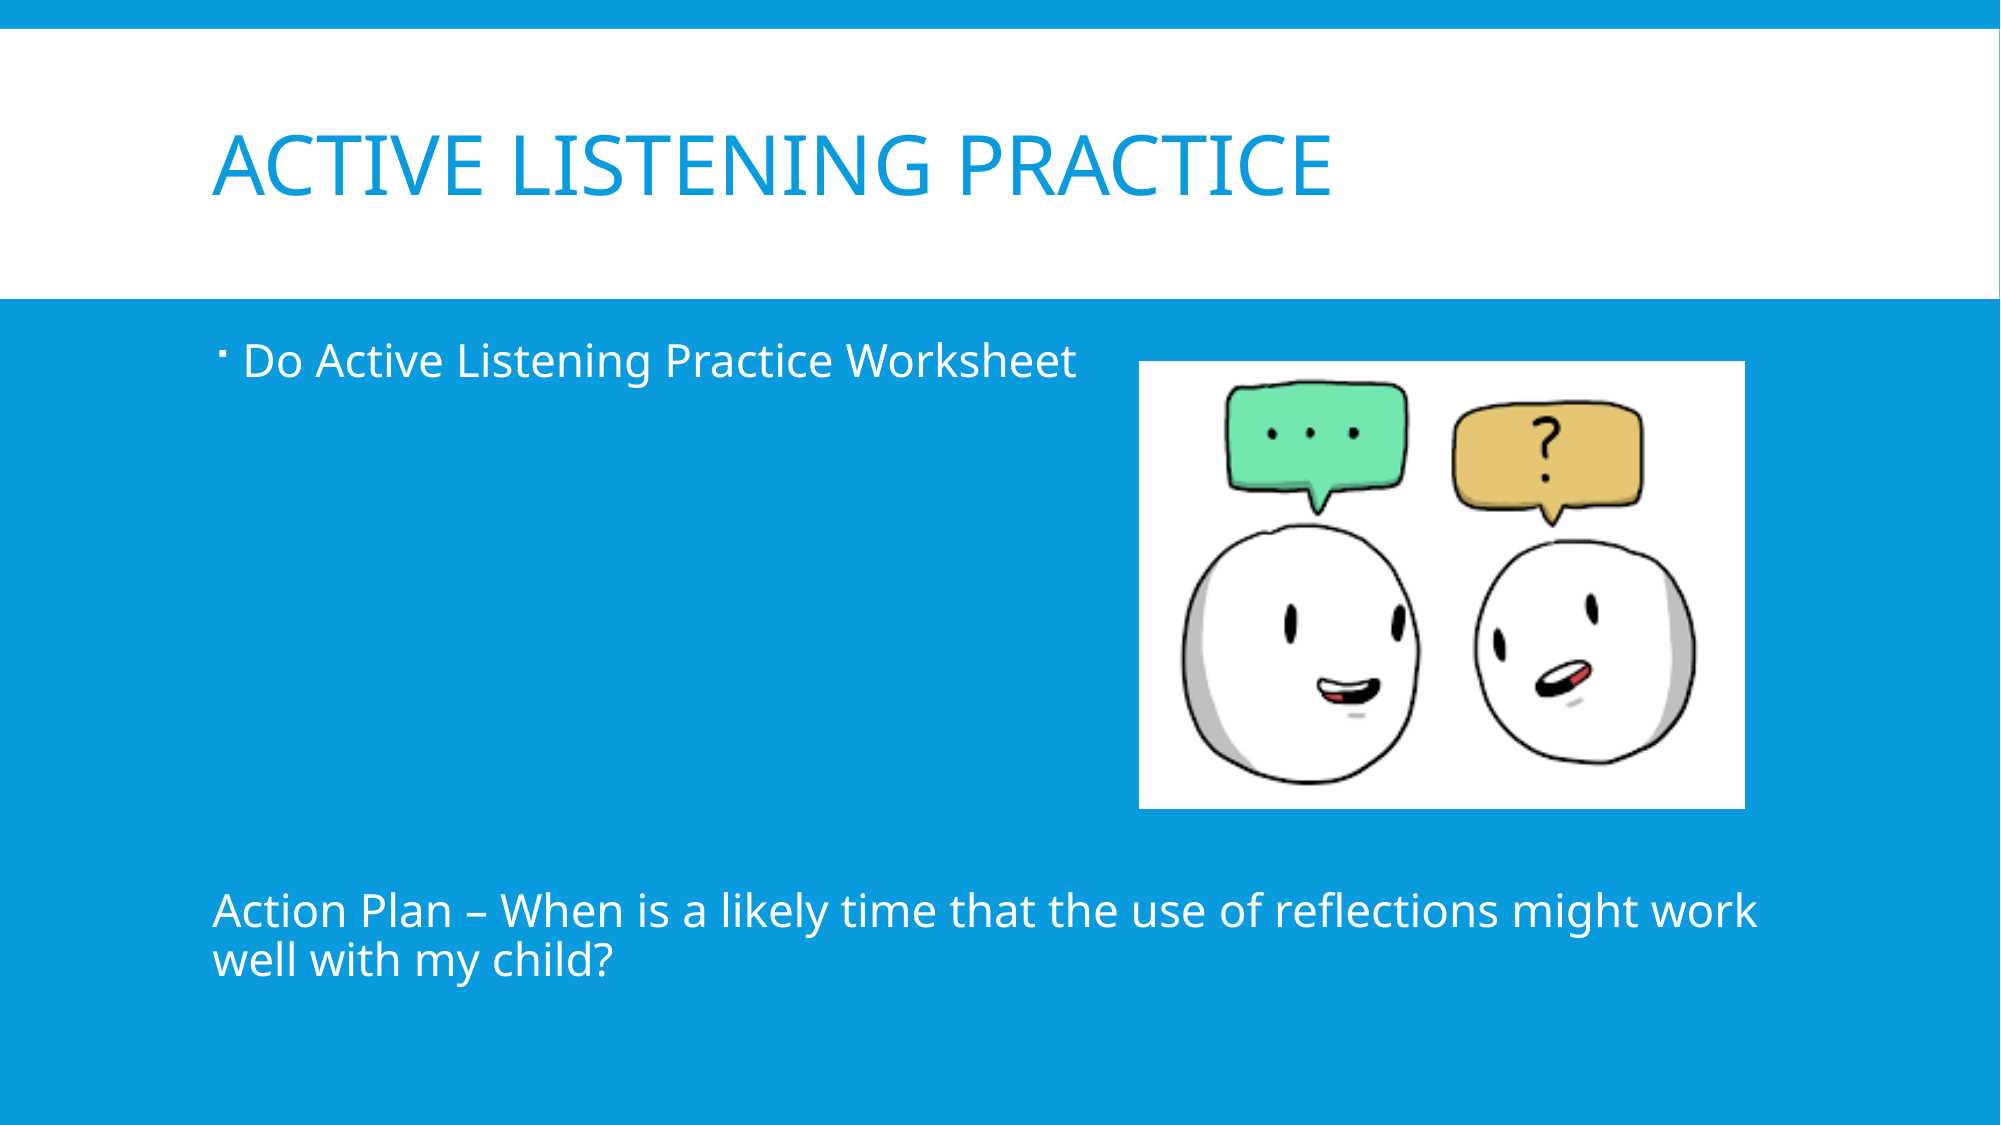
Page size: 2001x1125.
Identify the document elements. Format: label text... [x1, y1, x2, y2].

picture [1140, 362, 1744, 808]
list Do Active Listening Practice Worksheet Action Plan – When is a likely time that the use of reflections might work well with my child? [197, 329, 1803, 1020]
title Active Listening Practice [197, 46, 1803, 295]
